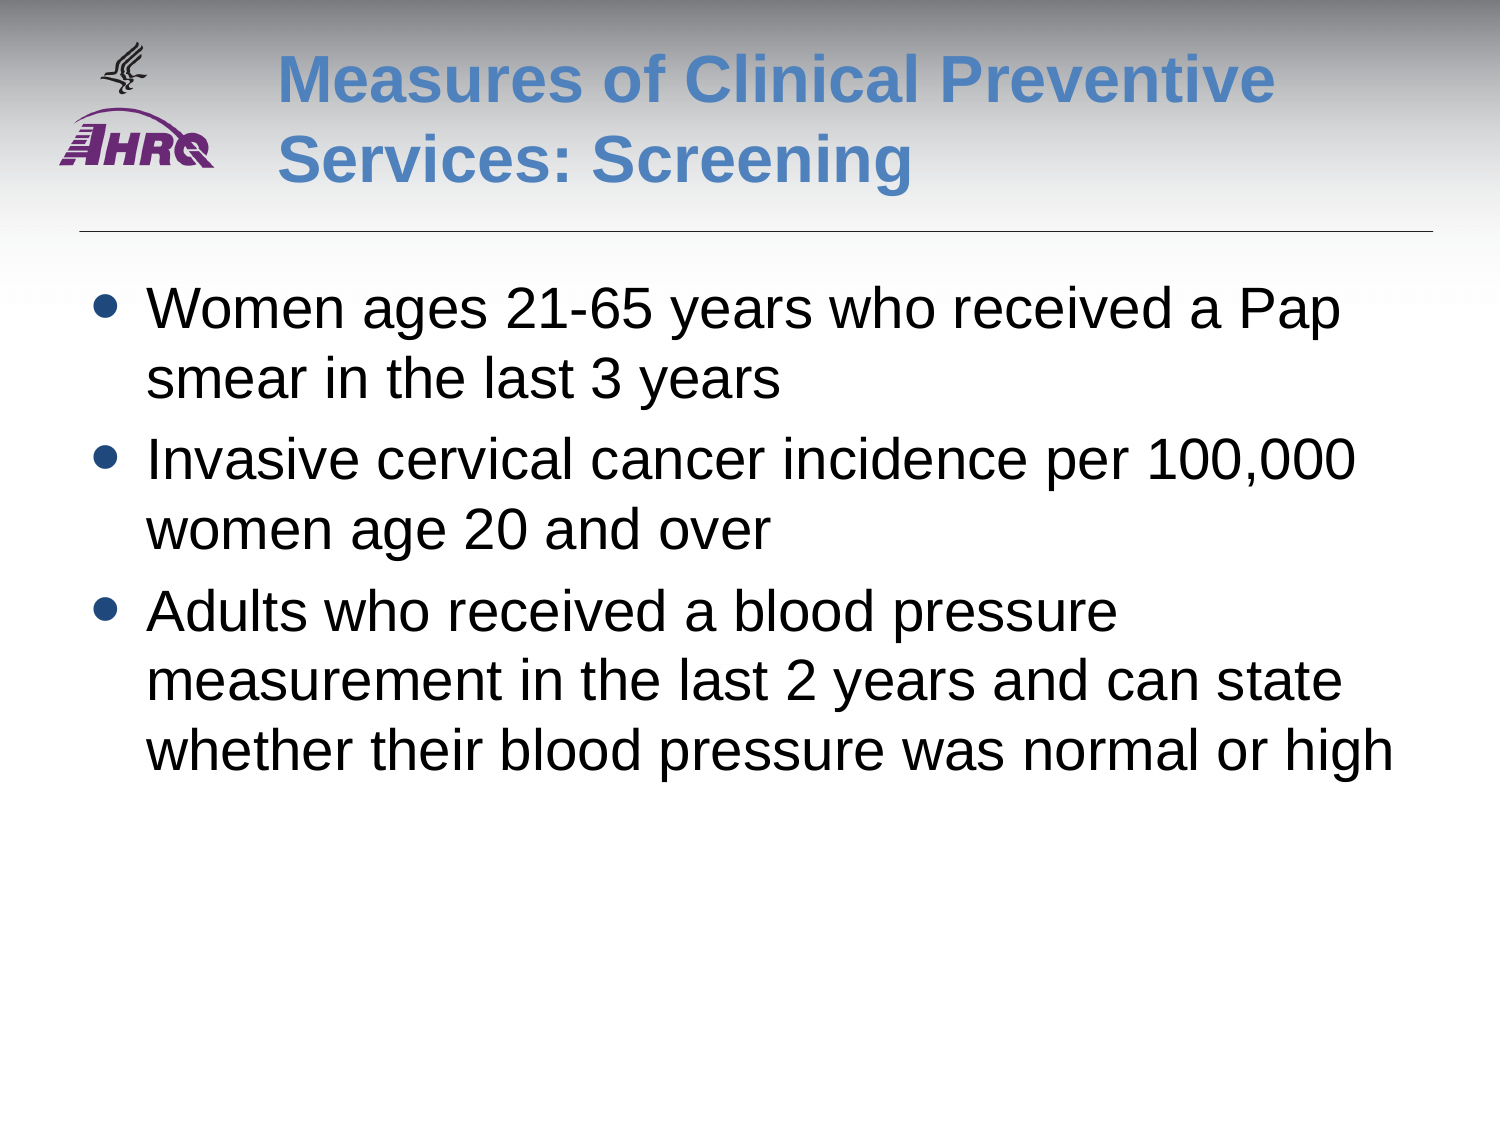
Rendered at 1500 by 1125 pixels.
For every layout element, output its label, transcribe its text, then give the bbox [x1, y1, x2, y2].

title Measures of Clinical Preventive Services: Screening [262, 45, 1425, 188]
picture [0, 0, 1500, 1125]
list Women ages 21-65 years who received a Pap smear in the last 3 years Invasive cervical cancer incidence per 100,000 women age 20 and over Adults who received a blood pressure measurement in the last 2 years and can state whether their blood pressure was normal or high [75, 262, 1425, 1005]
